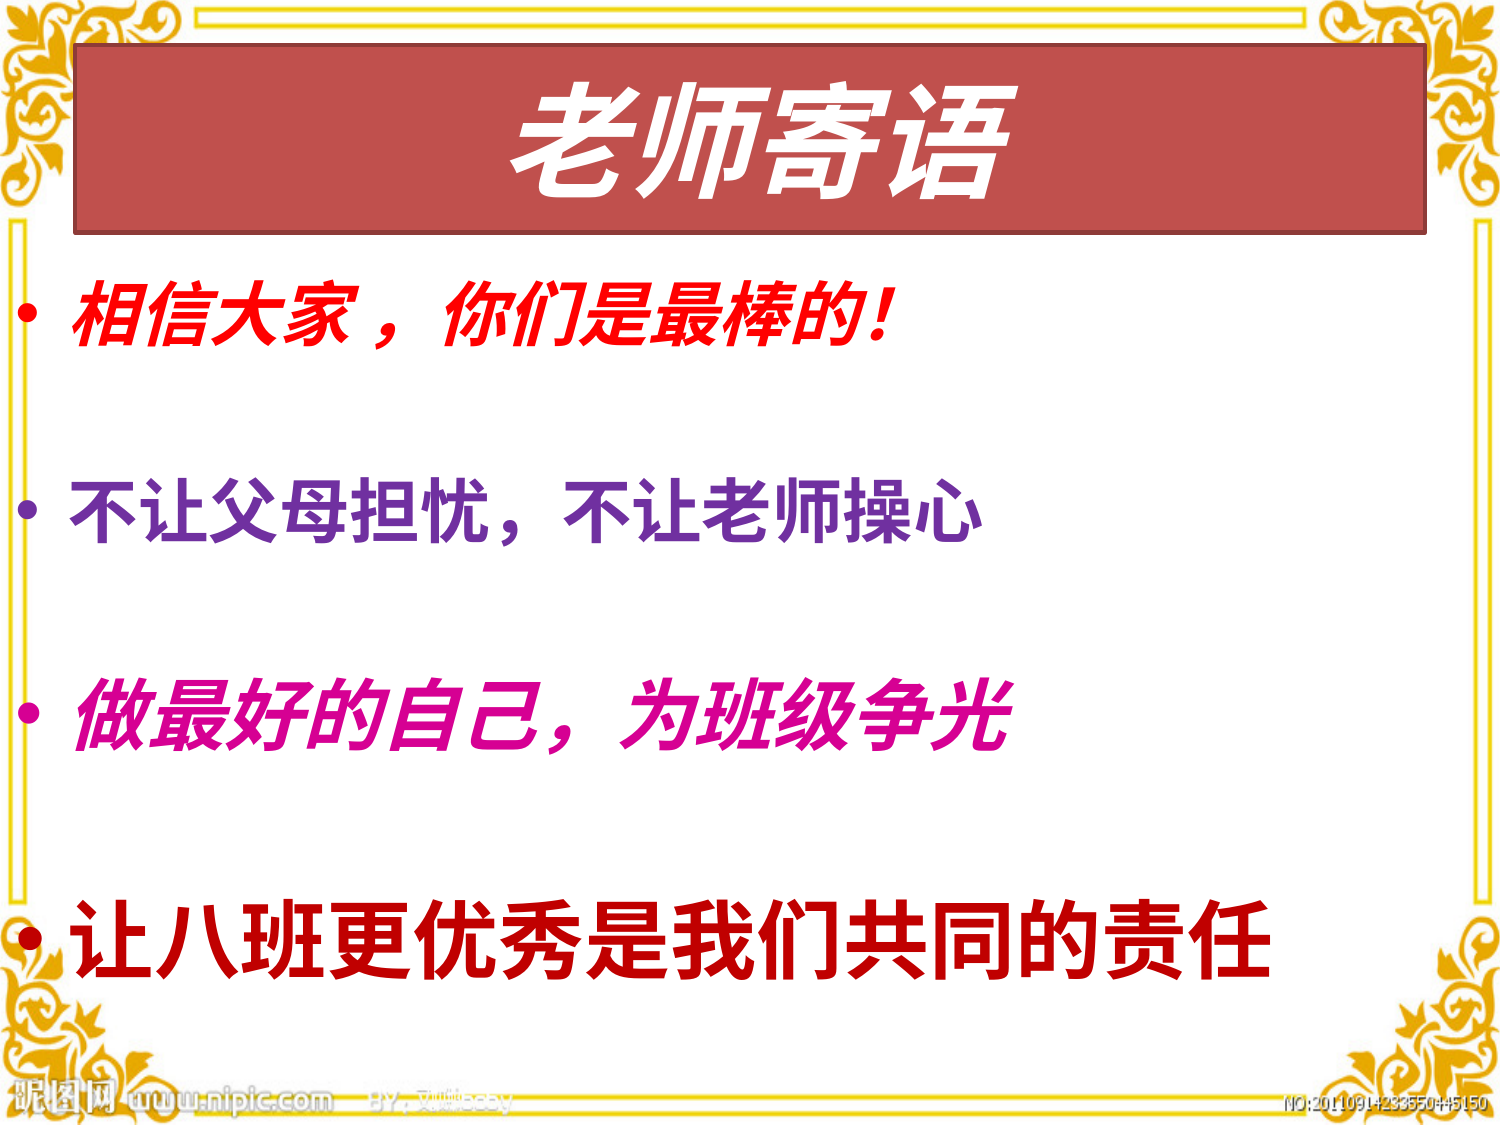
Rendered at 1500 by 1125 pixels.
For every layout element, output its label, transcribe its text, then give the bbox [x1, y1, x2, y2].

list 相信大家 ，你们是最棒的！ 不让父母担忧，不让老师操心 做最好的自己，为班级争光 让八班更优秀是我们共同的责任 [0, 262, 1500, 1005]
picture [0, 0, 1500, 262]
picture [0, 1005, 1500, 1125]
title 老师寄语 [73, 43, 1427, 235]
